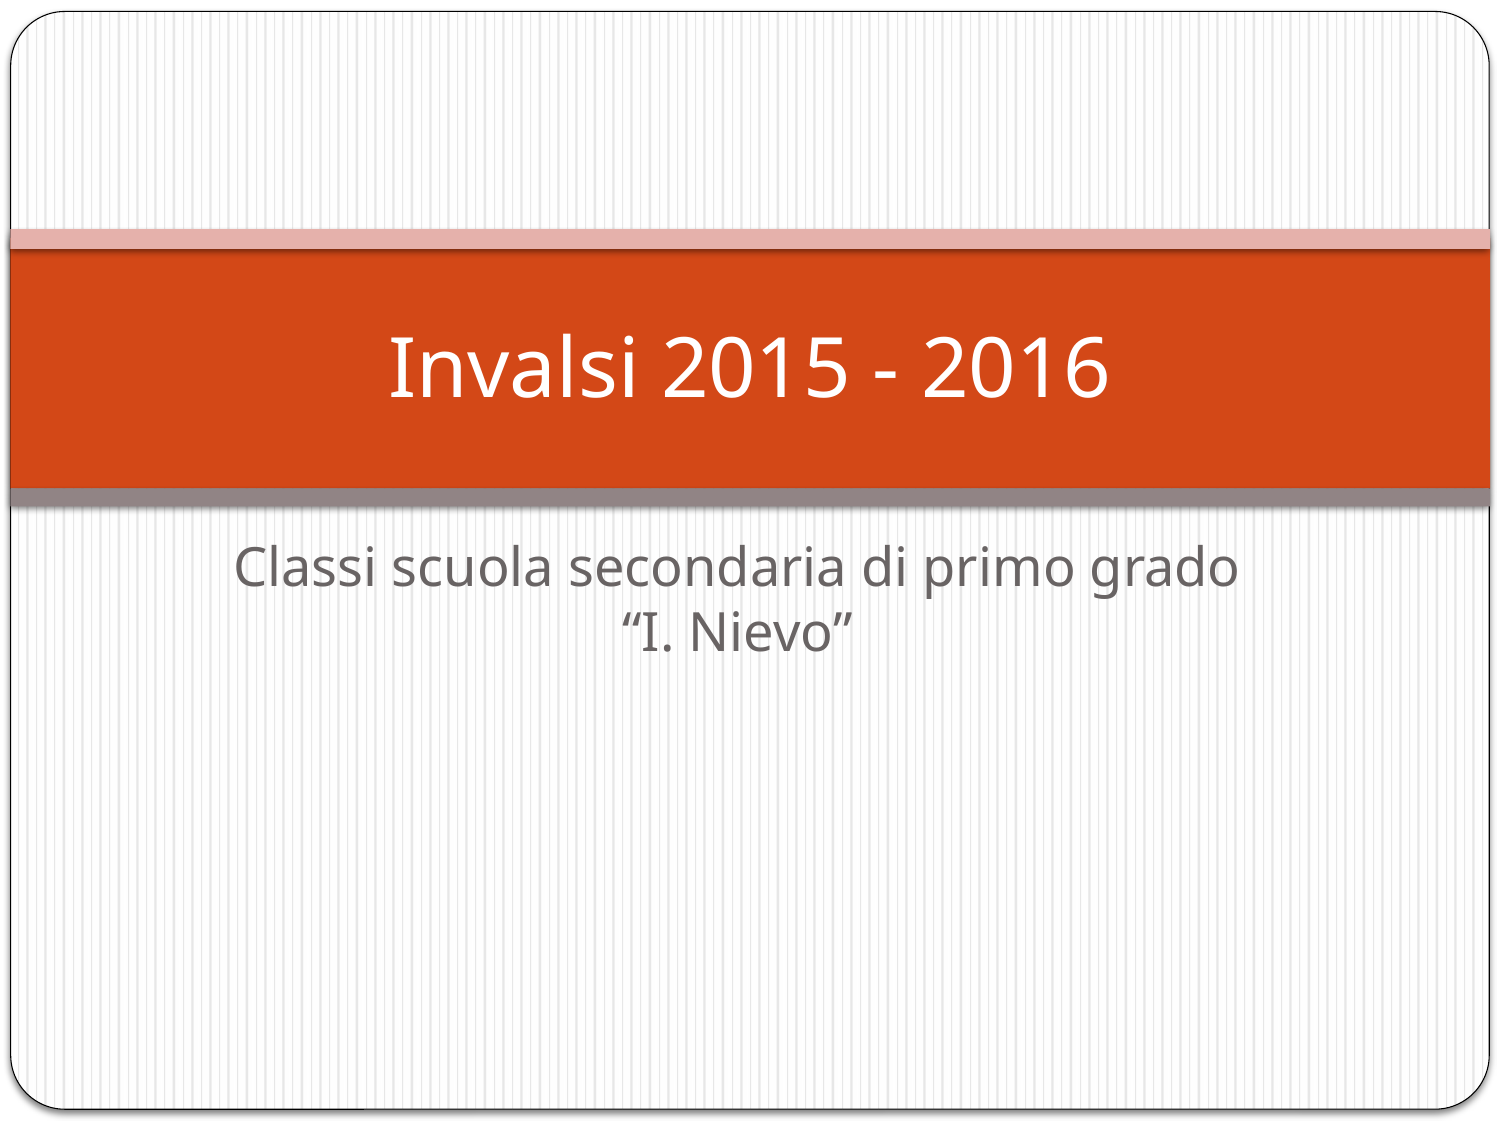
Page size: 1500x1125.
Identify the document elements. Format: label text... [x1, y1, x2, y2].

subtitle Classi scuola secondaria di primo grado “I. Nievo” [212, 525, 1263, 788]
title Invalsi 2015 - 2016 [75, 247, 1425, 489]
